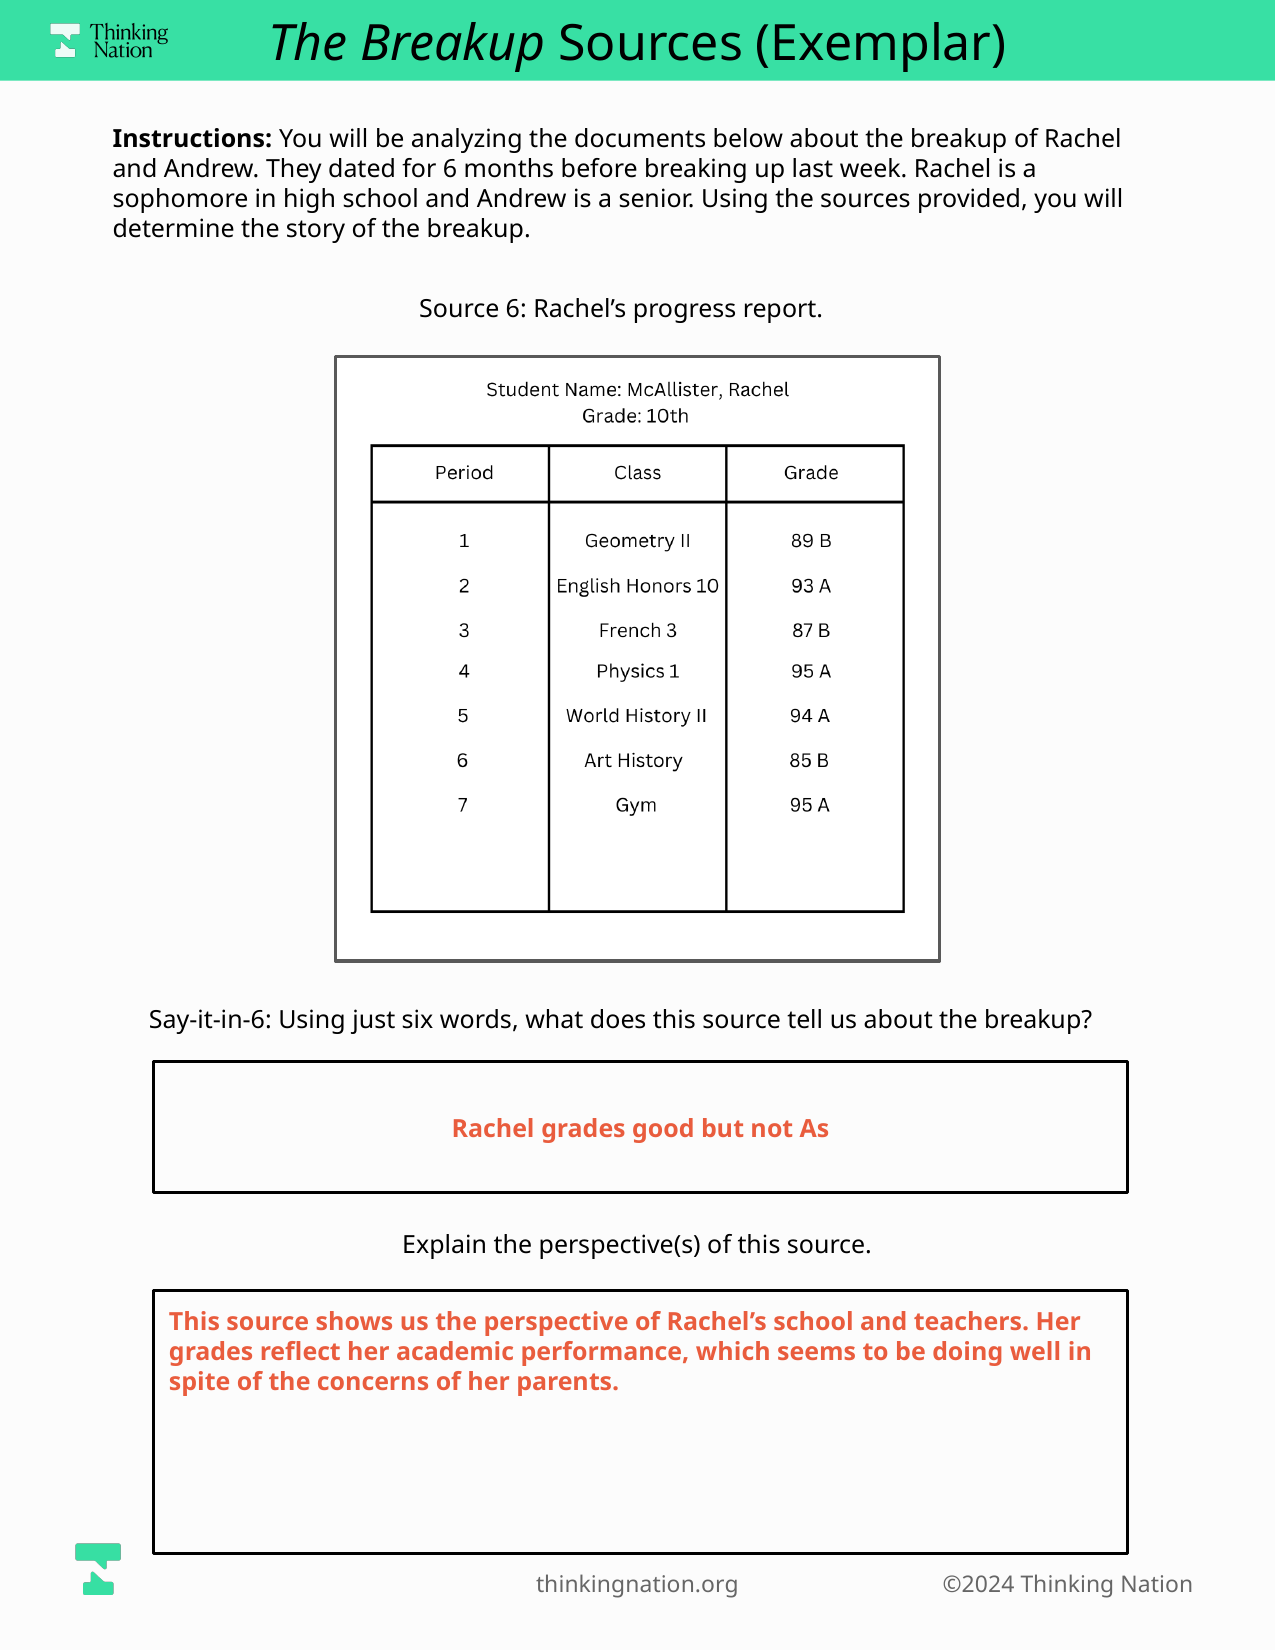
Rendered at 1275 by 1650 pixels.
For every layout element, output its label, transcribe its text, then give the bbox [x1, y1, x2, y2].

picture [62, 1533, 134, 1605]
text_box Rachel grades good but not As [153, 1061, 1128, 1193]
picture [36, 12, 172, 69]
text_box Say-it-in-6: Using just six words, what does this source tell us about the breakup? [129, 984, 1114, 1049]
text_box Instructions: You will be analyzing the documents below about the breakup of Rachel and Andrew. They dated for 6 months before breaking up last week. Rachel is a sophomore in high school and Andrew is a senior. Using the sources provided, you will determine the story of the breakup. [97, 107, 1178, 258]
picture [336, 357, 939, 960]
text_box Explain the perspective(s) of this source. [356, 1209, 919, 1274]
text_box The Breakup Sources (Exemplar) [0, 0, 1275, 81]
text_box This source shows us the perspective of Rachel’s school and teachers. Her grades reflect her academic performance, which seems to be doing well in spite of the concerns of her parents. [153, 1290, 1128, 1554]
text_box [456, 1534, 1275, 1613]
text_box Source 6: Rachel’s progress report. [97, 272, 1146, 337]
